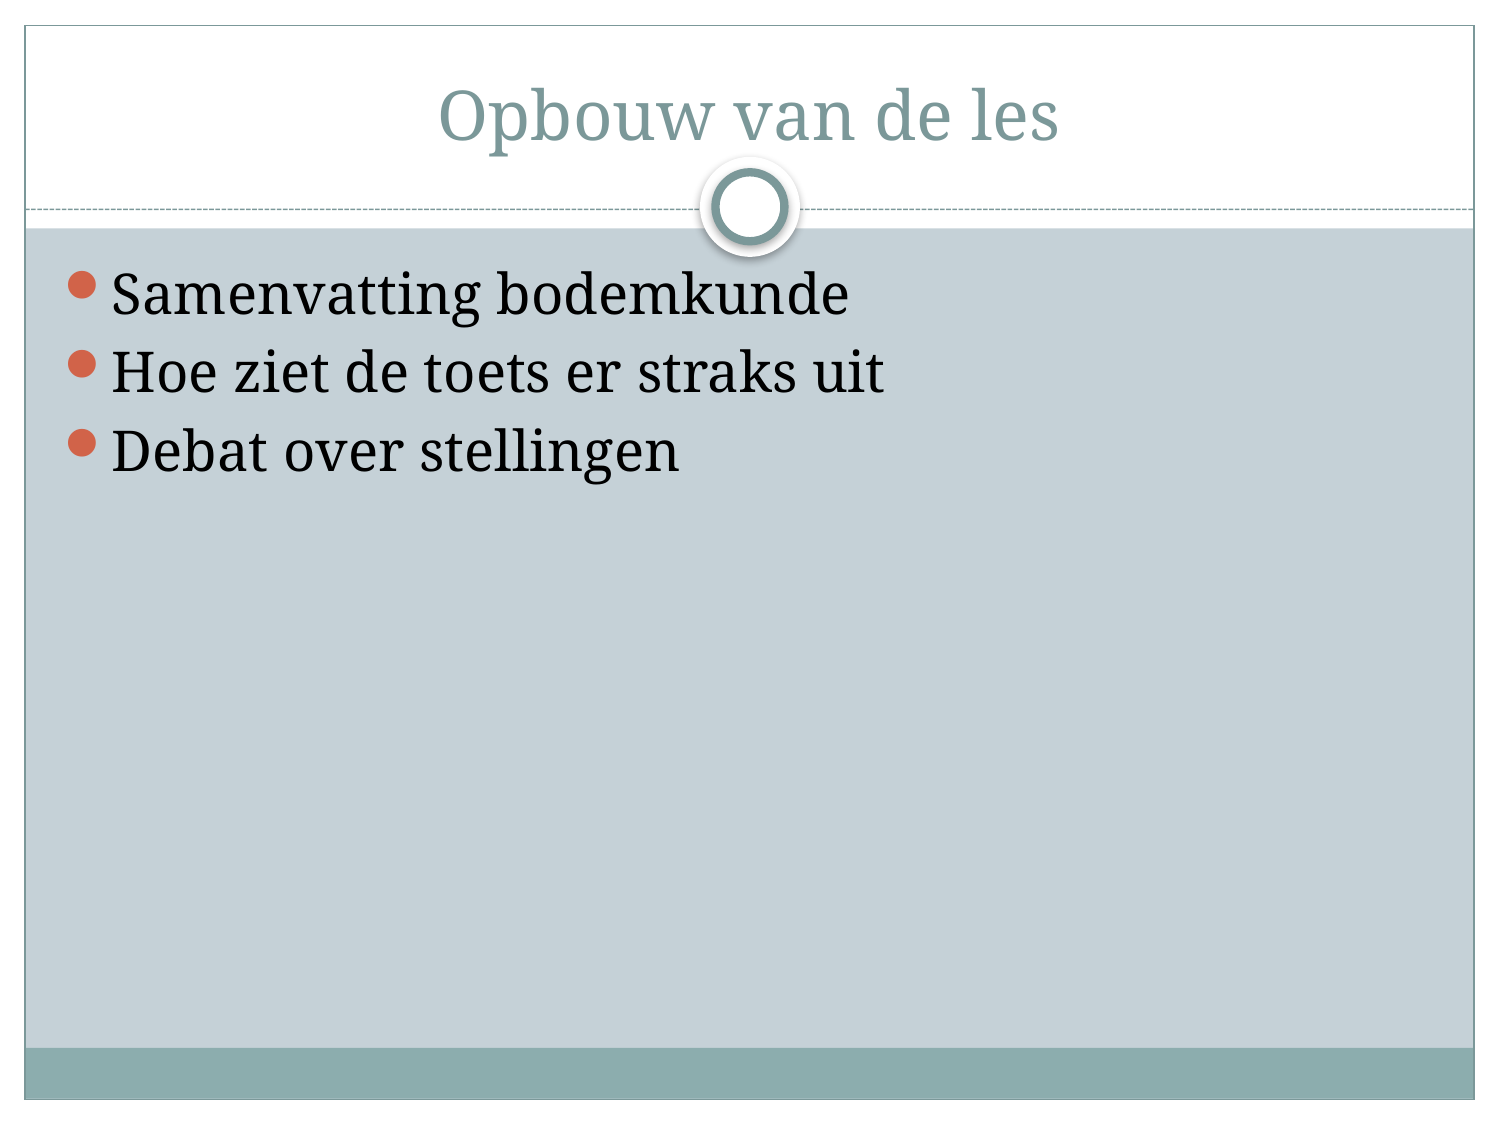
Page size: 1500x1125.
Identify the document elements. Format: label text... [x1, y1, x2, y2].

list Samenvatting bodemkunde Hoe ziet de toets er straks uit Debat over stellingen [49, 250, 1445, 1001]
title Opbouw van de les [49, 37, 1450, 162]
